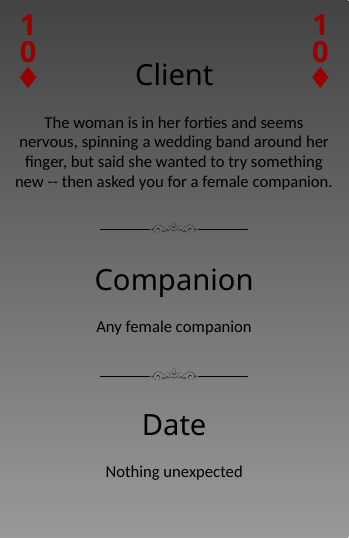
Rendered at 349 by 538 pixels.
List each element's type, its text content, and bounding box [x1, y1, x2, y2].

picture [100, 337, 248, 412]
text_box Client The woman is in her forties and seems nervous, spinning a wedding band around her finger, but said she wanted to try something new -- then asked you for a female companion. Companion Any female companion Date Nothing unexpected [0, 0, 349, 538]
picture [100, 190, 248, 265]
